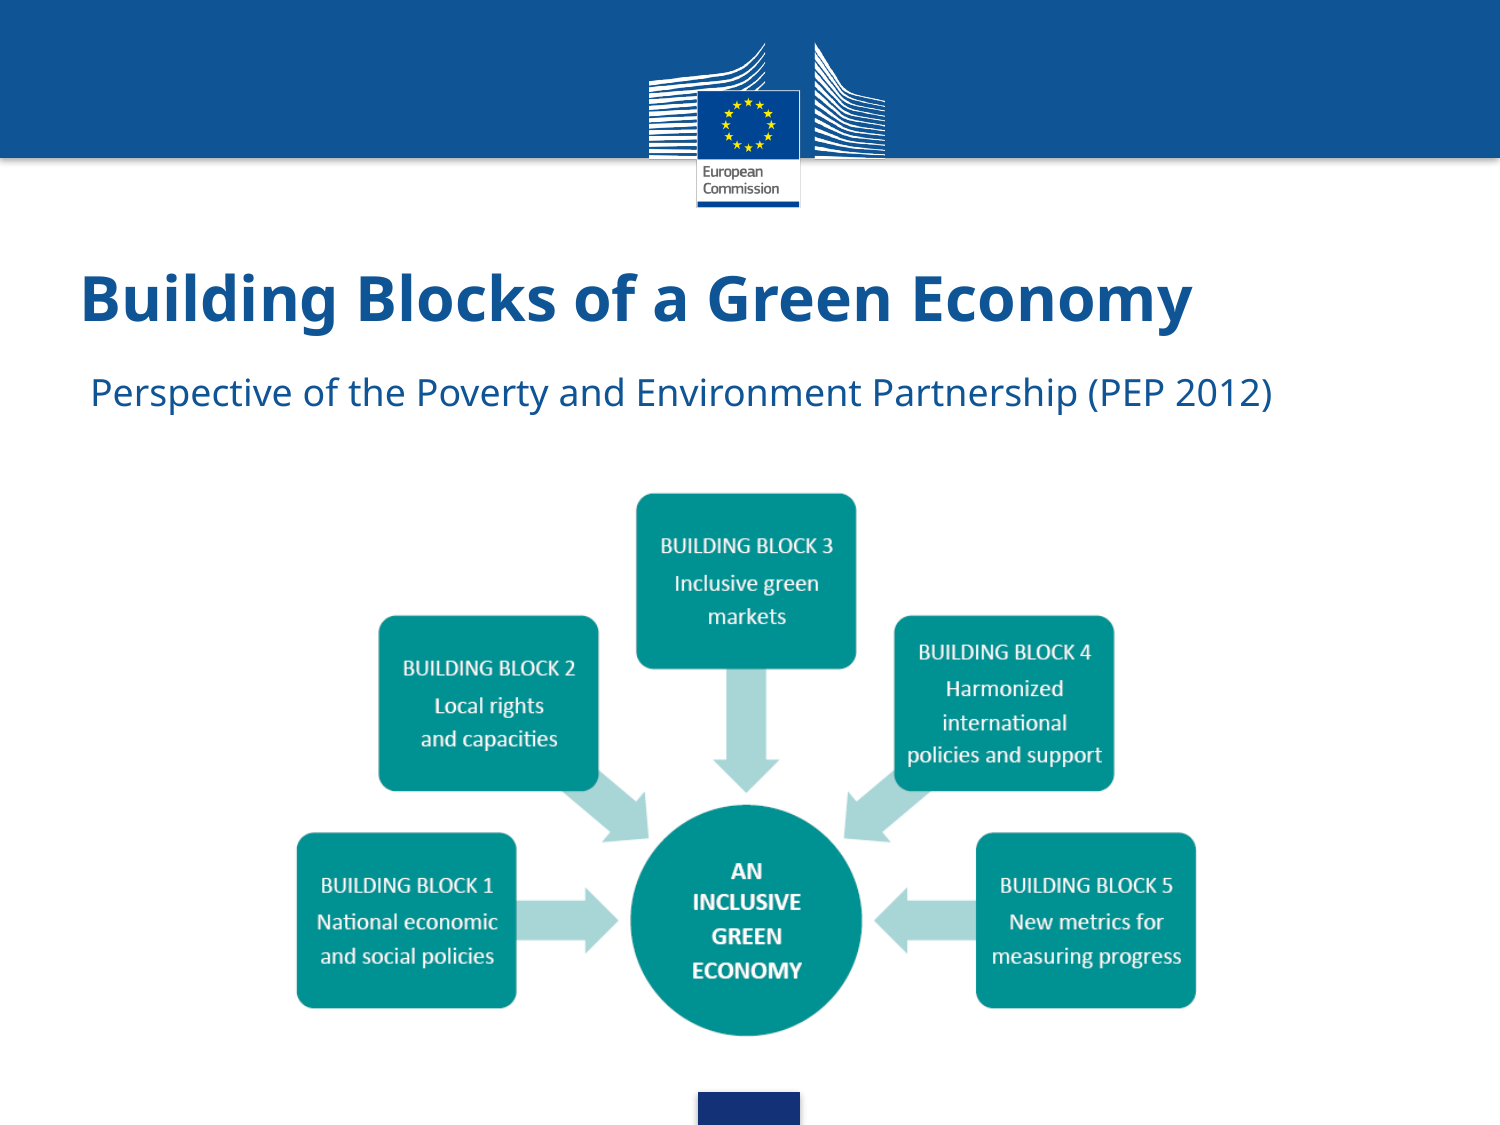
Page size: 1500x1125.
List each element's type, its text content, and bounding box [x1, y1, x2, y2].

picture [265, 455, 1236, 1054]
picture [649, 42, 885, 208]
title Building Blocks of a Green Economy [64, 219, 1415, 374]
list Perspective of the Poverty and Environment Partnership (PEP 2012) [75, 361, 1447, 941]
